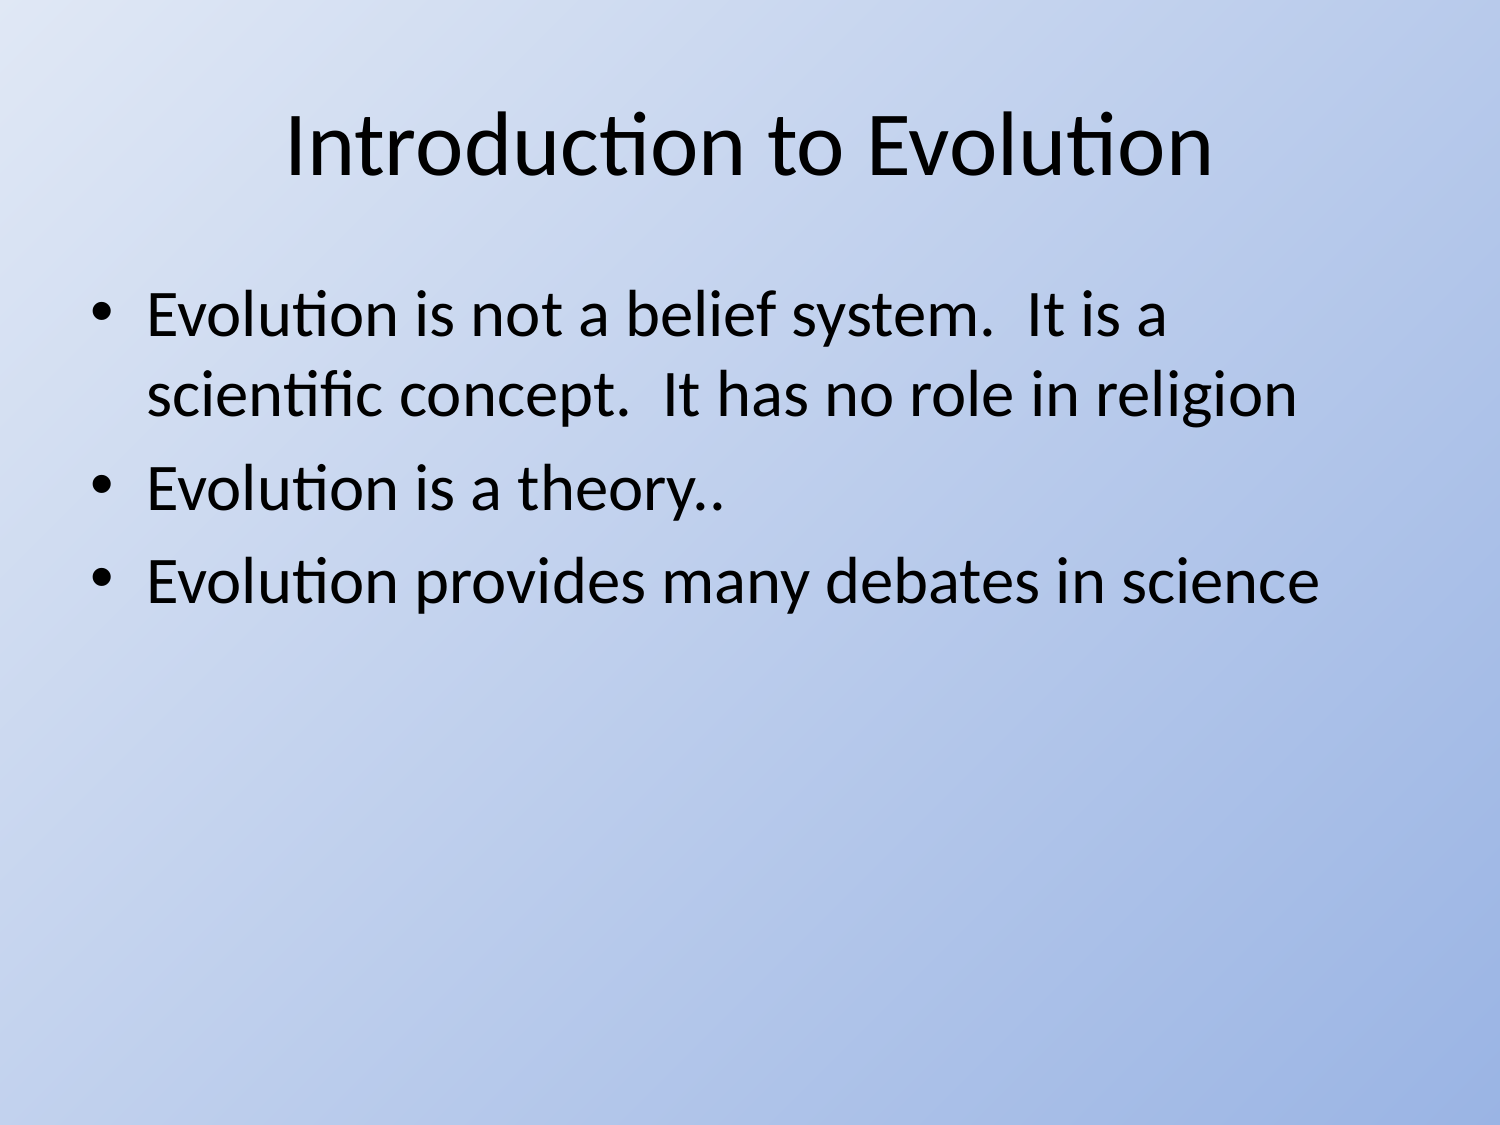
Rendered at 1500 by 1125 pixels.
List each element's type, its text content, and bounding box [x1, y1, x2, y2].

list Evolution is not a belief system. It is a scientific concept. It has no role in religion Evolution is a theory.. Evolution provides many debates in science [75, 262, 1425, 1005]
title Introduction to Evolution [75, 45, 1425, 233]
